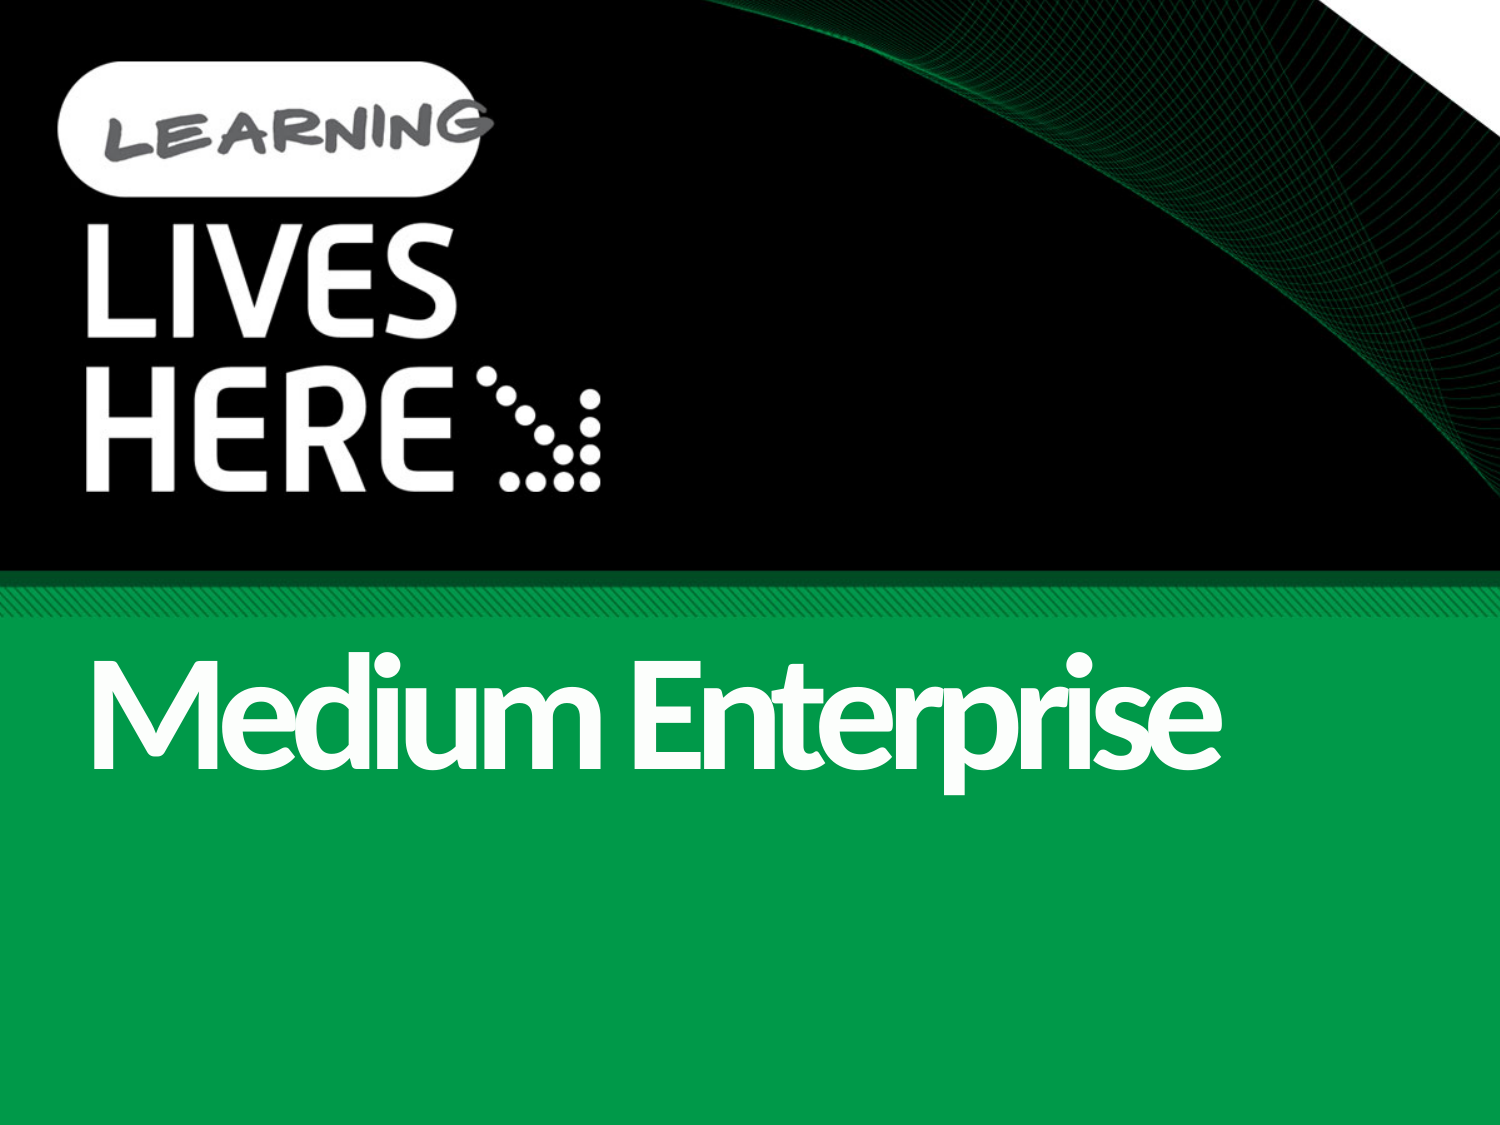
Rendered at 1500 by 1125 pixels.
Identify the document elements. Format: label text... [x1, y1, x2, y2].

list Medium Enterprise [83, 625, 1344, 800]
picture [0, 0, 1500, 1125]
